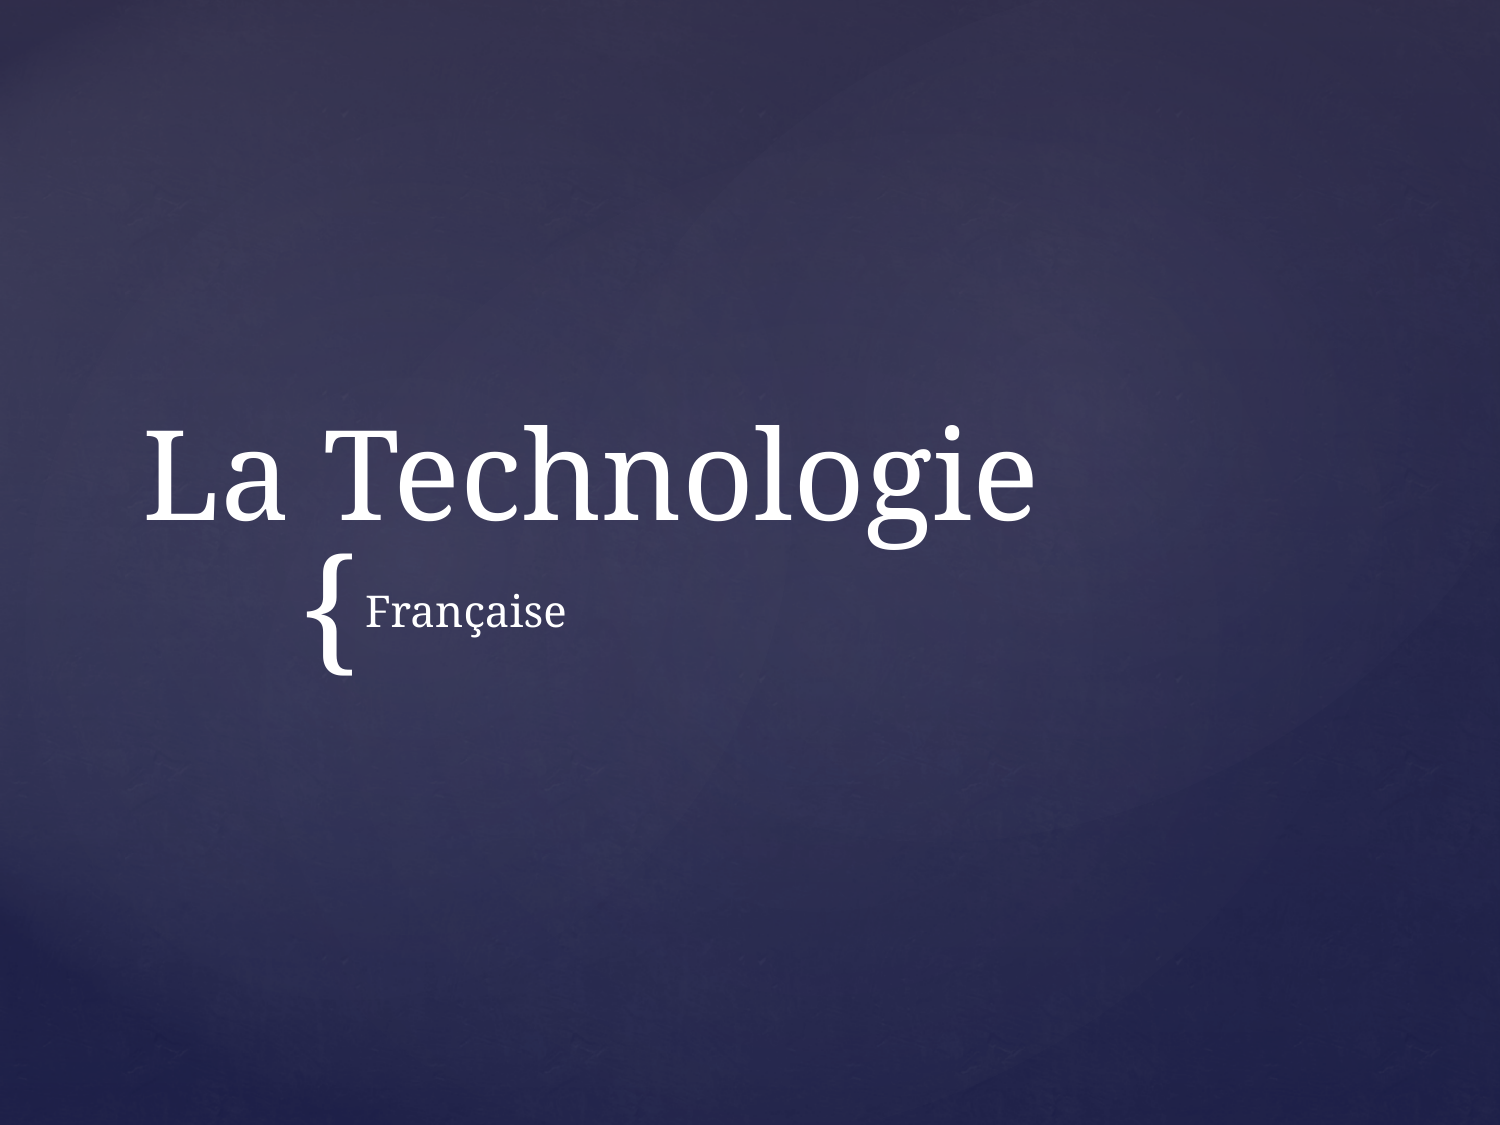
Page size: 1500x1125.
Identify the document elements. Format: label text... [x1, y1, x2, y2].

title La Technologie [127, 200, 1365, 554]
subtitle Française [350, 553, 1363, 667]
